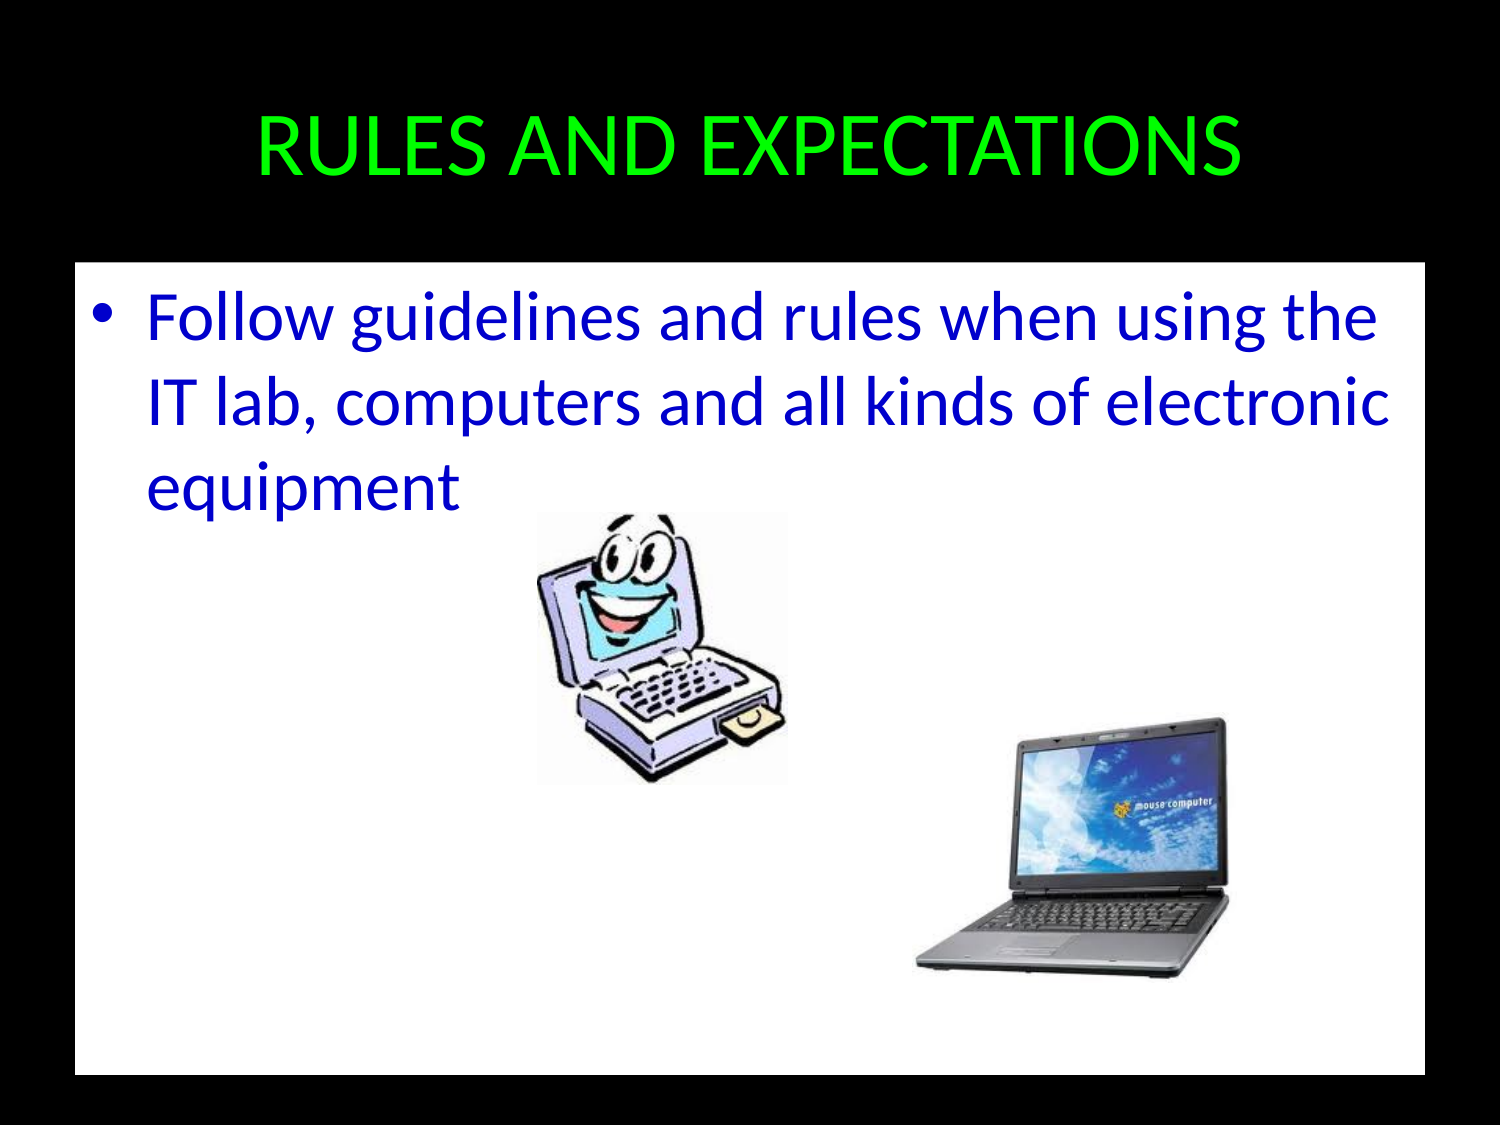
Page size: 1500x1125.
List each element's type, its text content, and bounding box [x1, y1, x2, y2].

picture [912, 712, 1238, 984]
title RULES AND EXPECTATIONS [75, 45, 1425, 233]
list Follow guidelines and rules when using the IT lab, computers and all kinds of electronic equipment [75, 262, 1425, 1075]
picture [537, 512, 788, 785]
